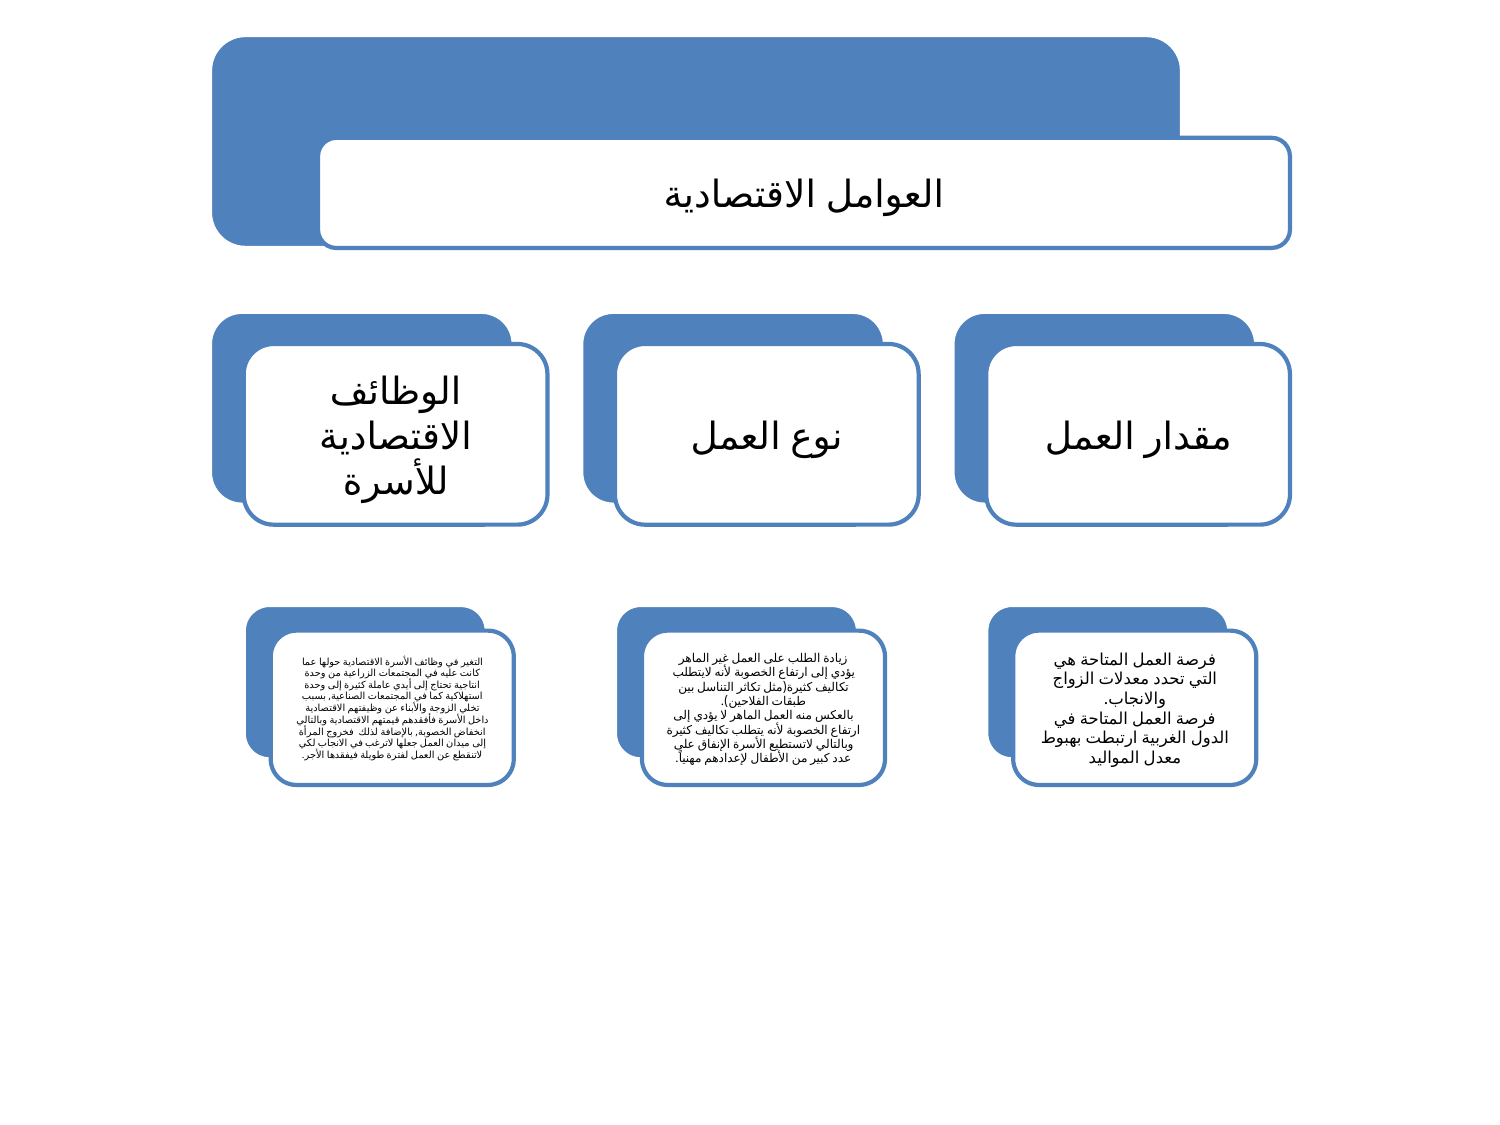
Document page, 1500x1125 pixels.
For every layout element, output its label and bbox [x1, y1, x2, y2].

list [74, 34, 1426, 1079]
